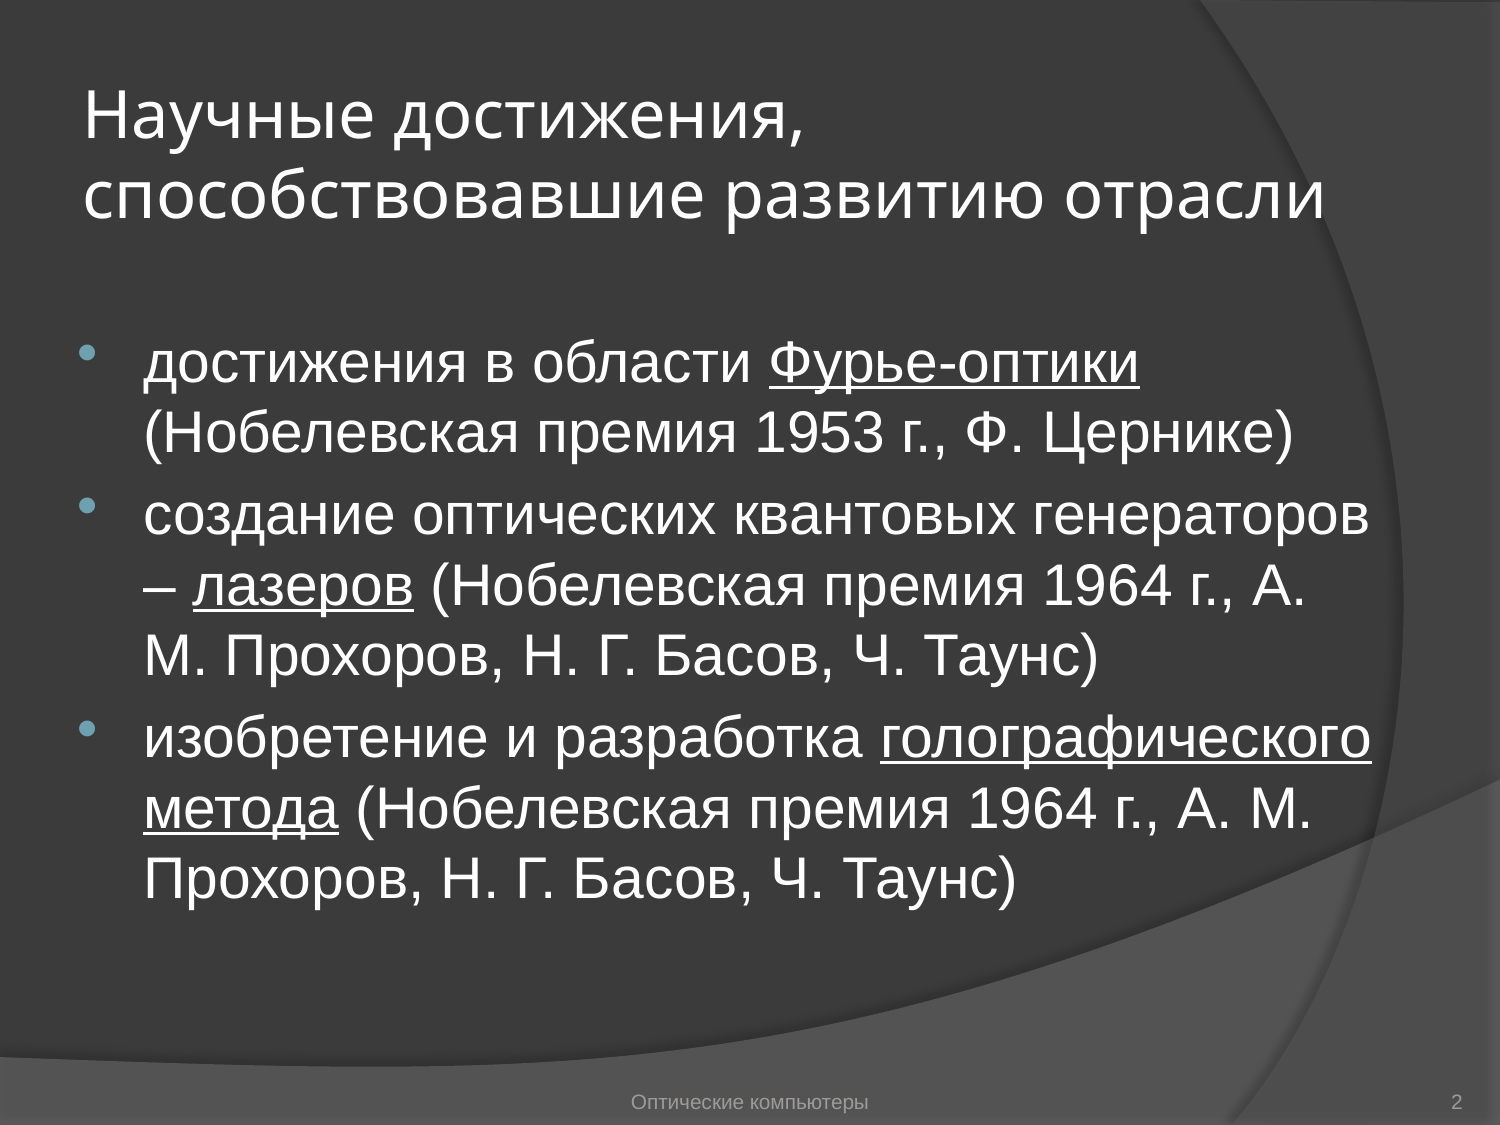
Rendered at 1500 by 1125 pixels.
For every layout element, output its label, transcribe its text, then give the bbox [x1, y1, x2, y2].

list достижения в области Фурье-оптики (Нобелевская премия 1953 г., Ф. Цернике) создание оптических квантовых генераторов – лазеров (Нобелевская премия 1964 г., А. М. Прохоров, Н. Г. Басов, Ч. Таунс) изобретение и разработка голографического метода (Нобелевская премия 1964 г., А. М. Прохоров, Н. Г. Басов, Ч. Таунс) [58, 316, 1390, 938]
slide_number 2 [1337, 1053, 1463, 1114]
footer Оптические компьютеры [512, 1053, 988, 1114]
title Научные достижения, способствовавшие развитию отрасли [75, 45, 1418, 258]
